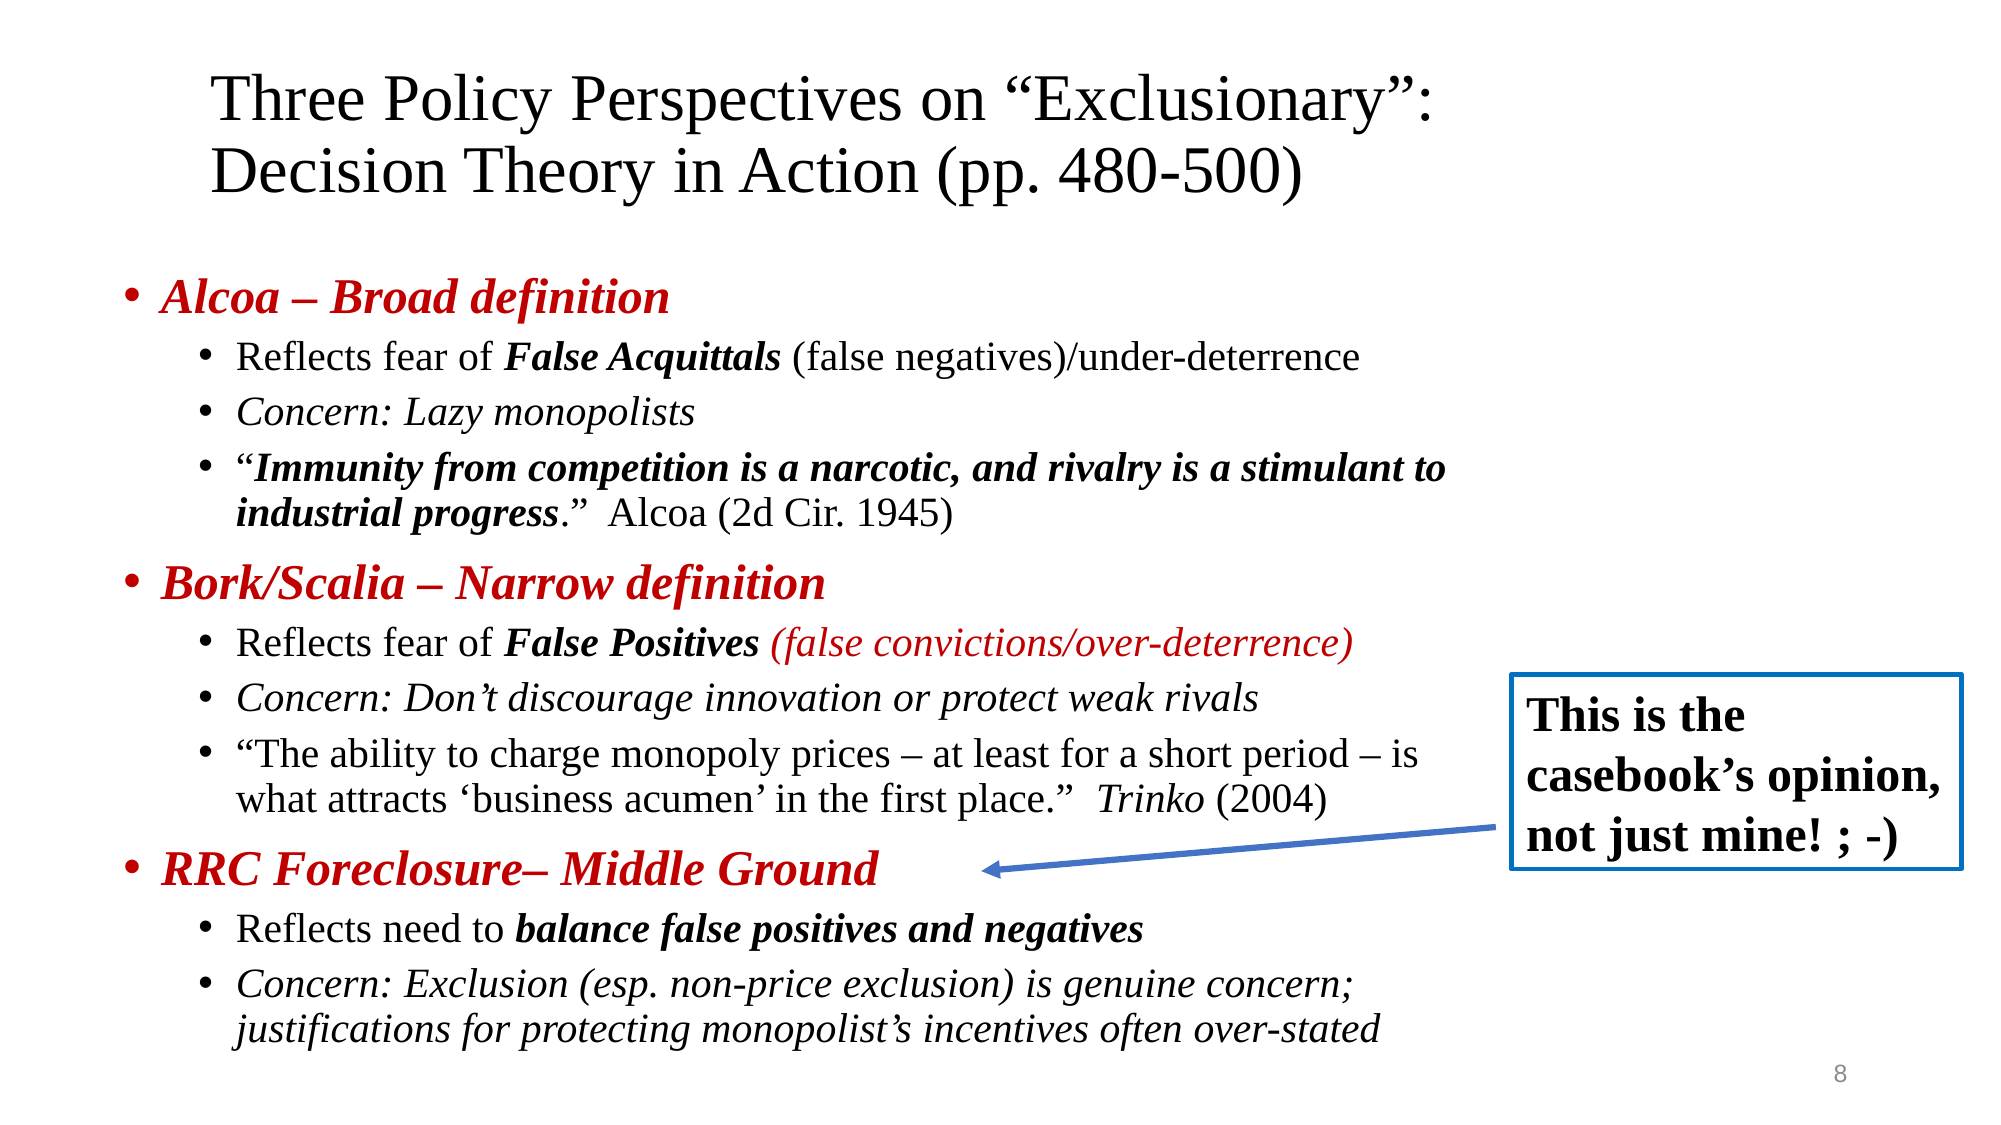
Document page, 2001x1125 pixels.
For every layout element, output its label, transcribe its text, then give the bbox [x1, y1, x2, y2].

text_box This is the casebook’s opinion, not just mine! ; -) [1511, 674, 1962, 869]
slide_number 8 [1412, 1042, 1863, 1103]
list Alcoa – Broad definition Reflects fear of False Acquittals (false negatives)/under-deterrence Concern: Lazy monopolists “Immunity from competition is a narcotic, and rivalry is a stimulant to industrial progress.” Alcoa (2d Cir. 1945) Bork/Scalia – Narrow definition Reflects fear of False Positives (false convictions/over-deterrence) Concern: Don’t discourage innovation or protect weak rivals “The ability to charge monopoly prices – at least for a short period – is what attracts ‘business acumen’ in the first place.” Trinko (2004) RRC Foreclosure– Middle Ground Reflects need to balance false positives and negatives Concern: Exclusion (esp. non-price exclusion) is genuine concern; justifications for protecting monopolist’s incentives often over-stated [108, 262, 1496, 1125]
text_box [981, 826, 1496, 872]
title Three Policy Perspectives on “Exclusionary”: Decision Theory in Action (pp. 480-500) [195, 40, 1496, 229]
